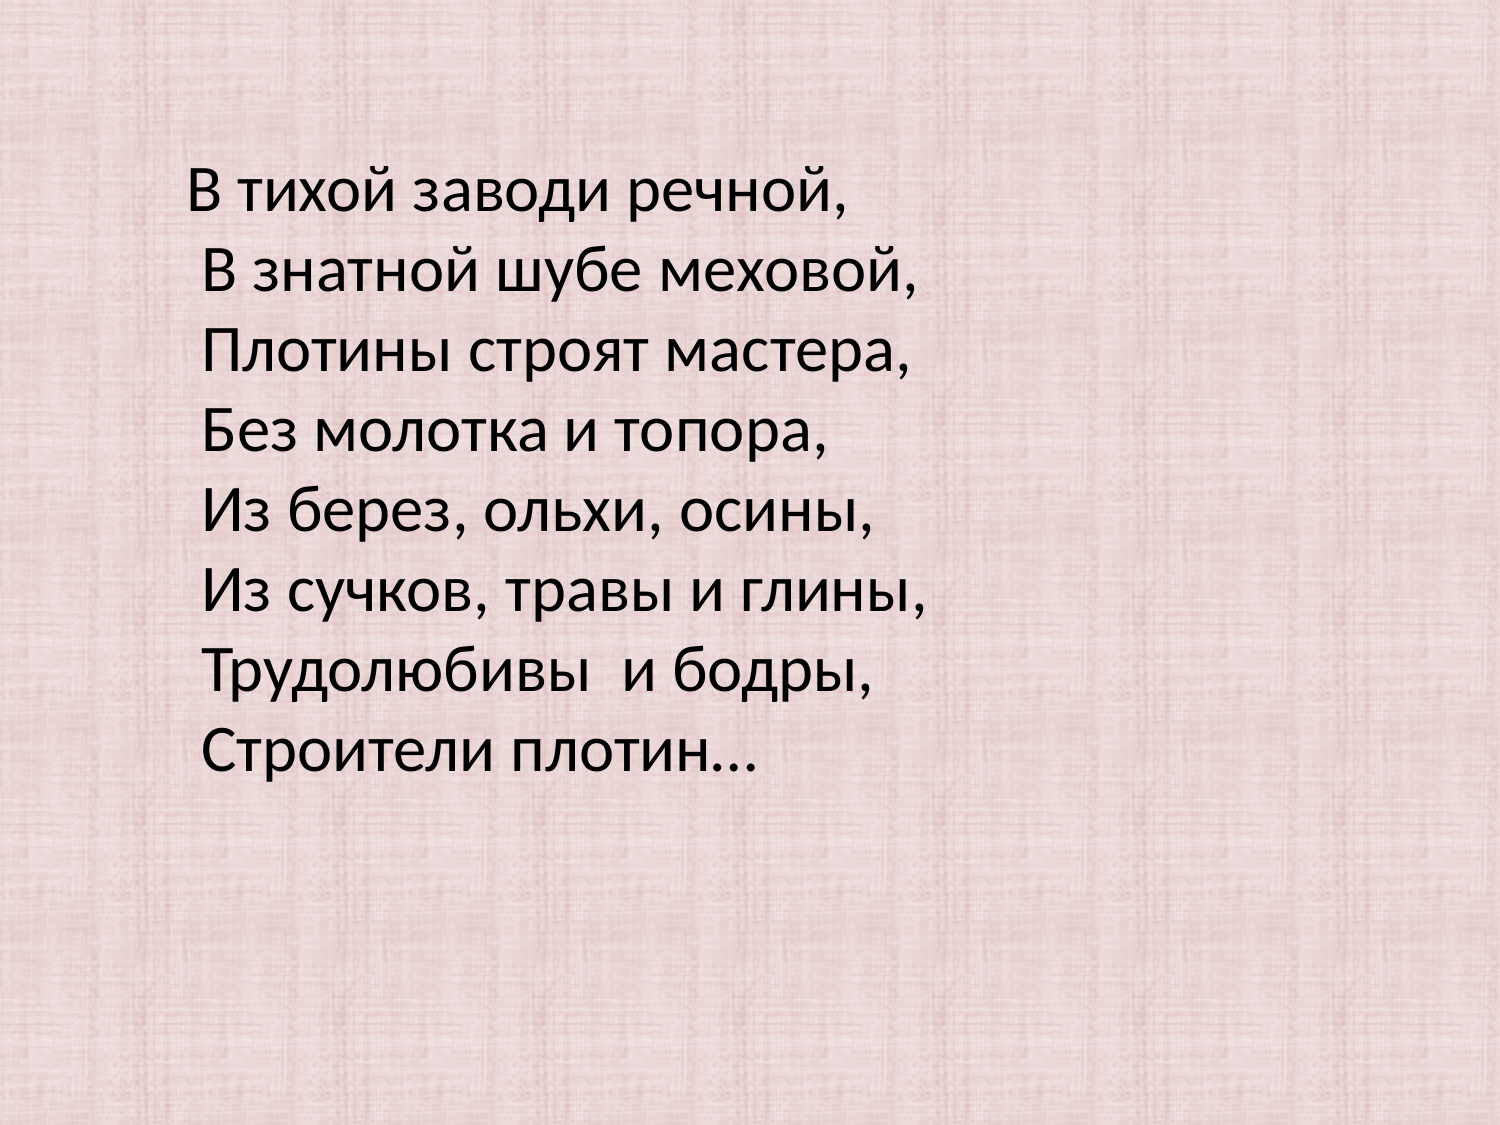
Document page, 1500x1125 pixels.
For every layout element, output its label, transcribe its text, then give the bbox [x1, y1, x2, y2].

text_box В тихой заводи речной, В знатной шубе меховой, Плотины строят мастера, Без молотка и топора, Из берез, ольхи, осины, Из сучков, травы и глины, Трудолюбивы и бодры, Строители плотин… [171, 137, 1244, 792]
